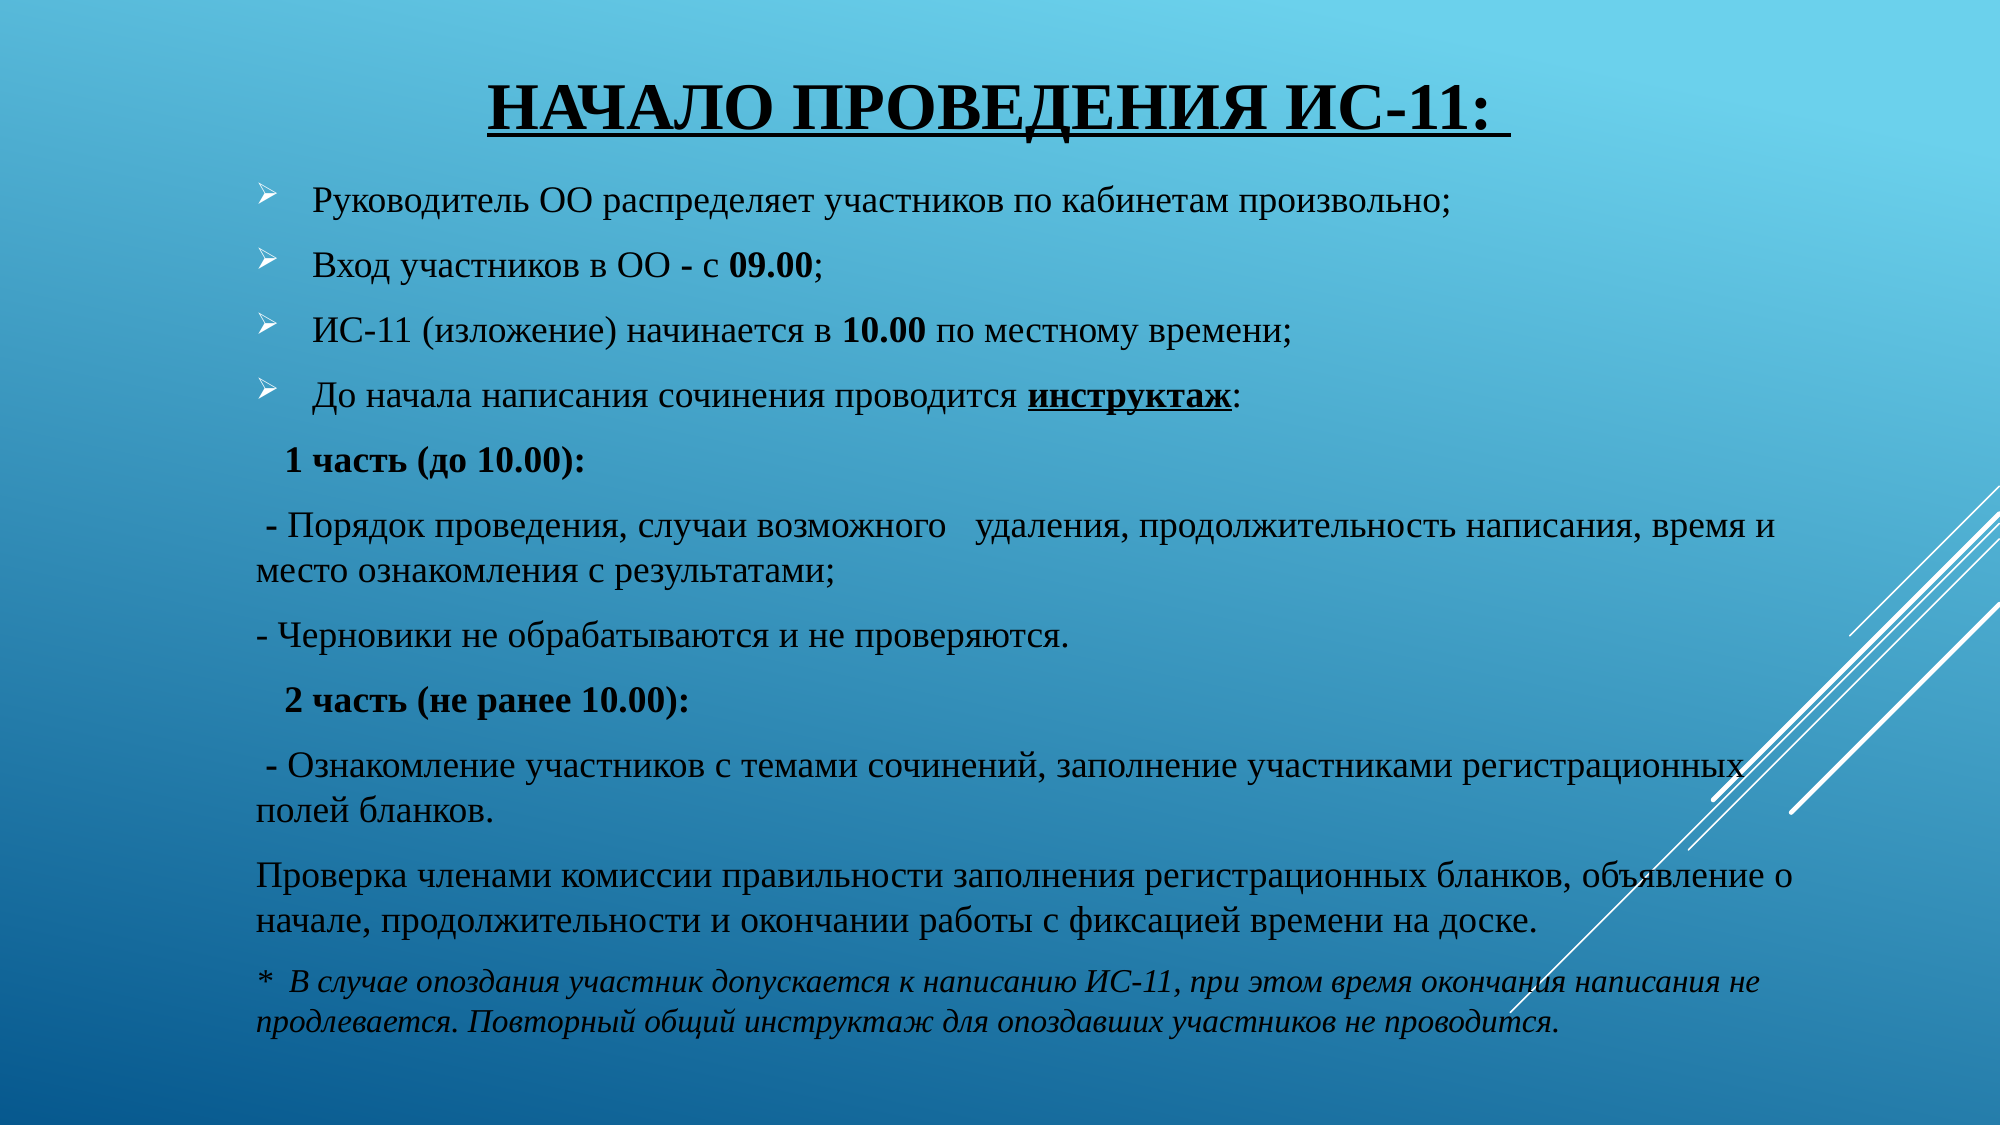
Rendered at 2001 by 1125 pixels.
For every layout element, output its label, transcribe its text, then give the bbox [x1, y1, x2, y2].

list Руководитель ОО распределяет участников по кабинетам произвольно; Вход участников в ОО - с 09.00; ИС-11 (изложение) начинается в 10.00 по местному времени; До начала написания сочинения проводится инструктаж: 1 часть (до 10.00): - Порядок проведения, случаи возможного удаления, продолжительность написания, время и место ознакомления с результатами; - Черновики не обрабатываются и не проверяются. 2 часть (не ранее 10.00): - Ознакомление участников с темами сочинений, заполнение участниками регистрационных полей бланков. Проверка членами комиссии правильности заполнения регистрационных бланков, объявление о начале, продолжительности и окончании работы с фиксацией времени на доске. * В случае опоздания участник допускается к написанию ИС-11, при этом время окончания написания не продлевается. Повторный общий инструктаж для опоздавших участников не проводится. [240, 167, 1862, 1062]
title Начало проведения ИС-11: [136, 65, 1862, 150]
